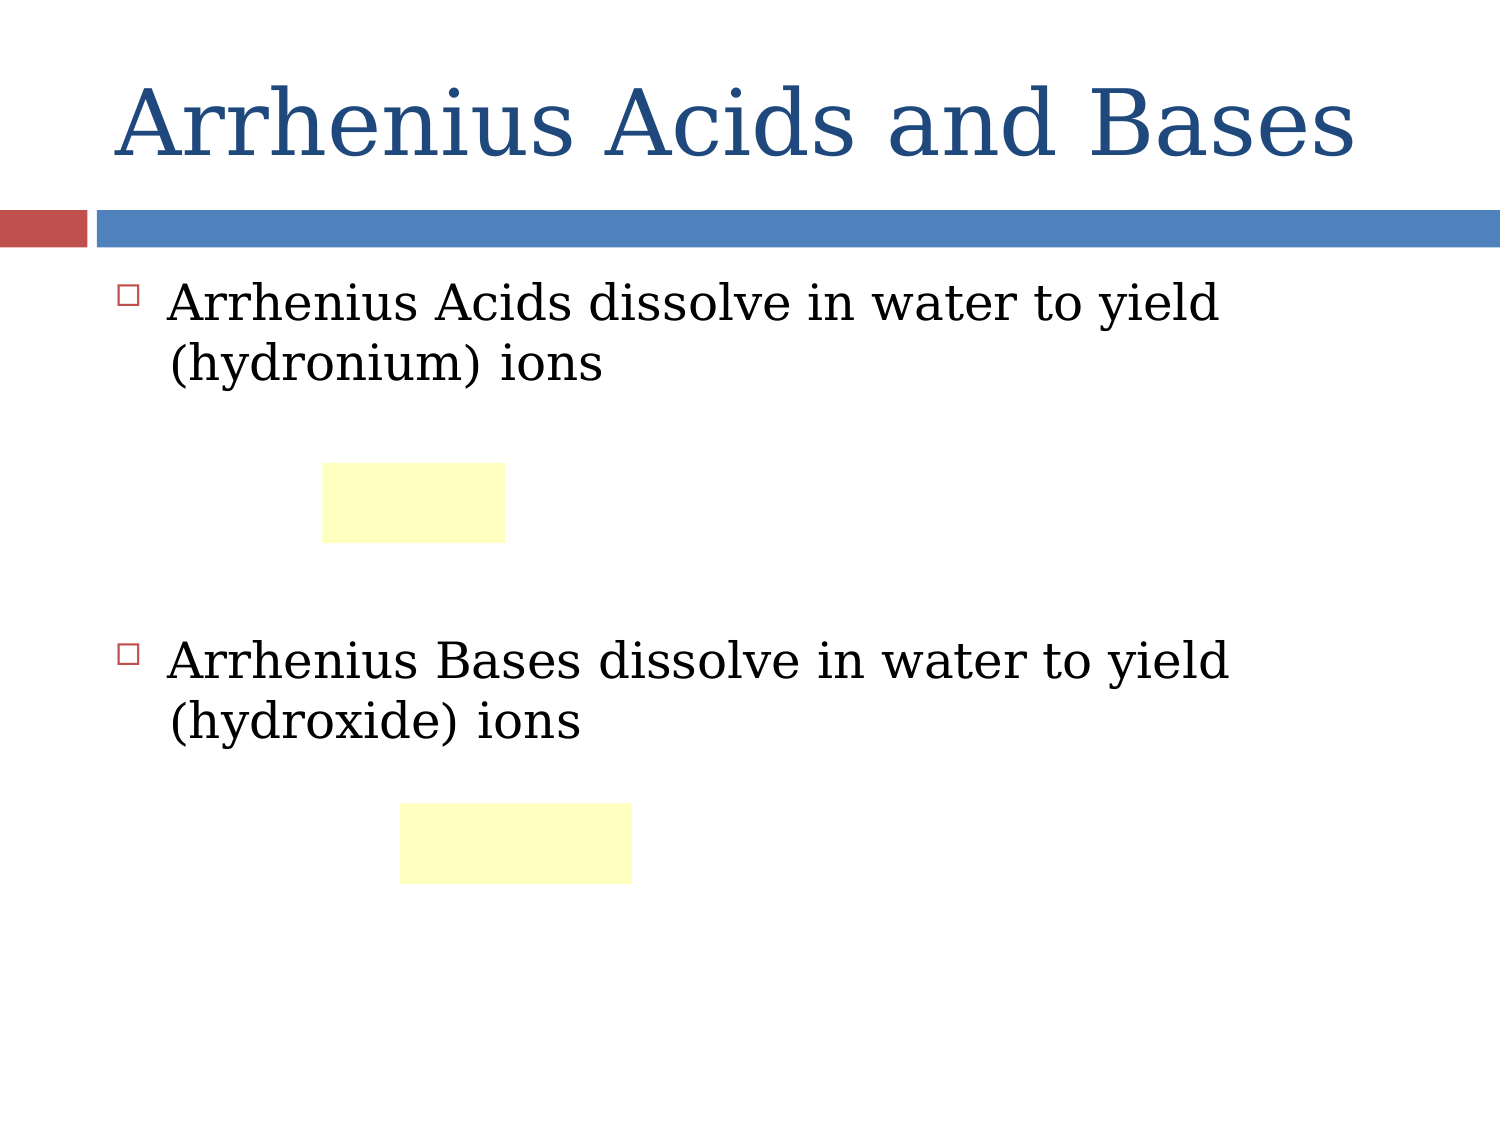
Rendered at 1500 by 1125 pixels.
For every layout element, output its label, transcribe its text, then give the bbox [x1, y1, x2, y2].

text_box [399, 802, 633, 885]
title Arrhenius Acids and Bases [100, 37, 1438, 200]
text_box [321, 462, 506, 544]
